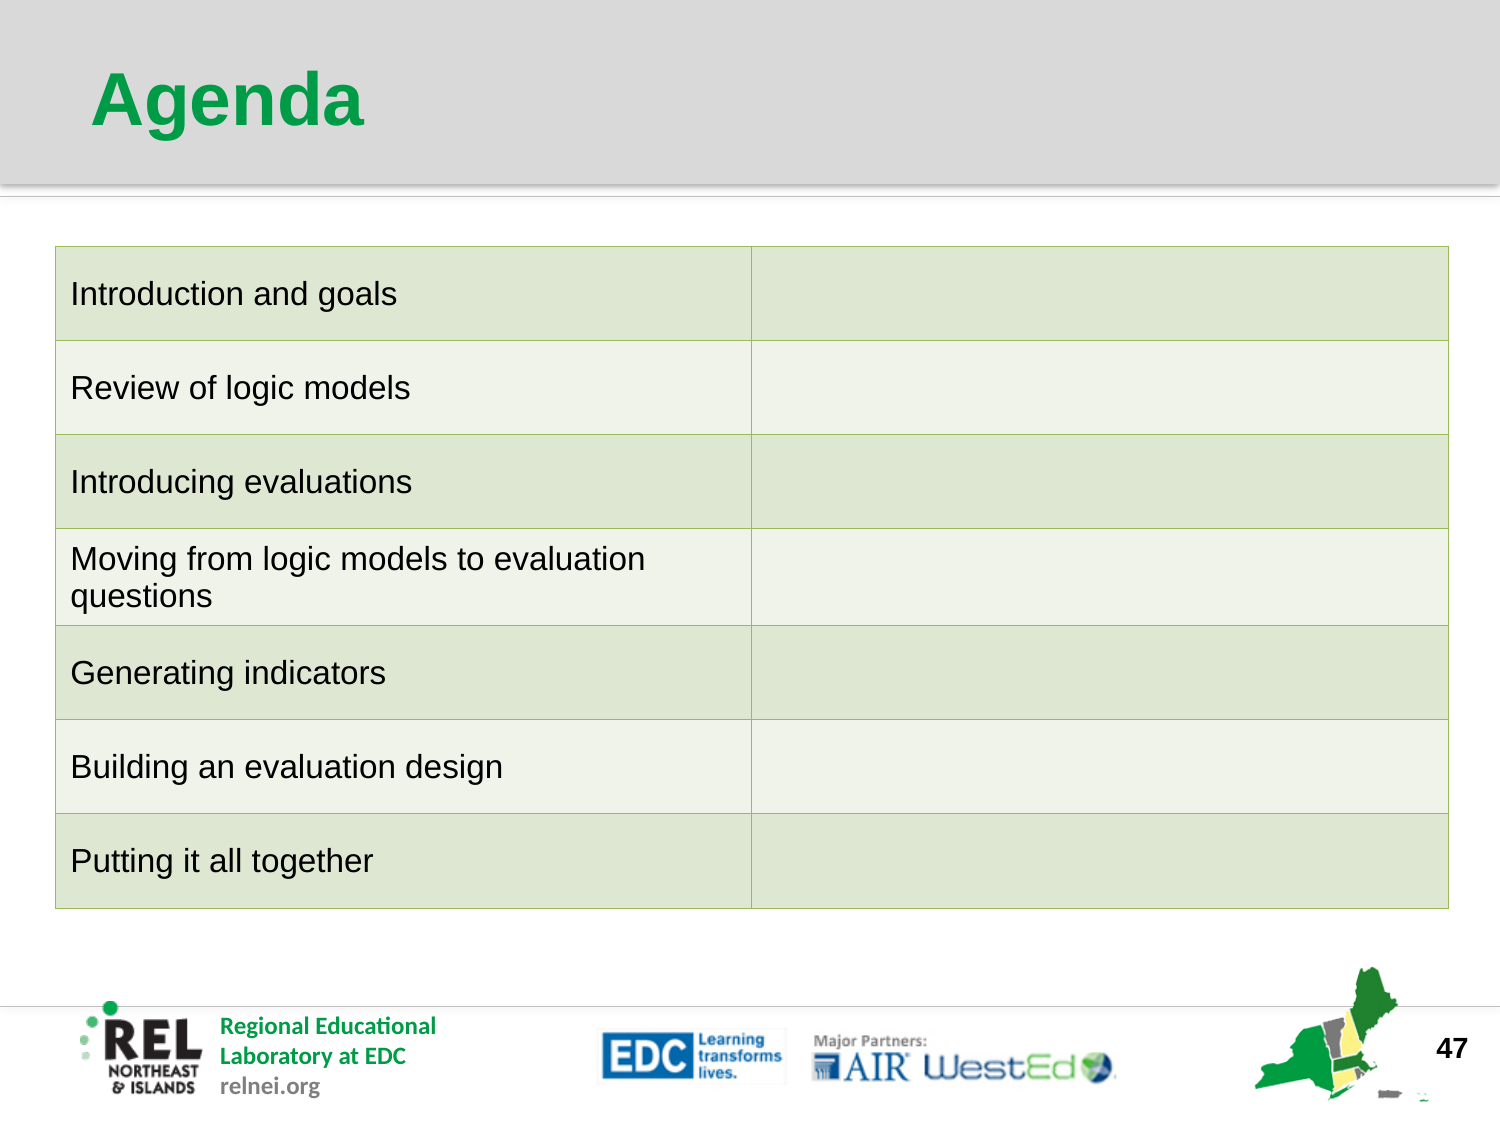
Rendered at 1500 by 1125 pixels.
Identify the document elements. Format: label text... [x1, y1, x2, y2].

table_cell [752, 529, 1448, 625]
picture [594, 1028, 1138, 1091]
table_cell [752, 435, 1448, 528]
table_cell Building an evaluation design [56, 720, 751, 813]
picture [1245, 964, 1442, 1103]
table_header Introduction and goals [56, 247, 751, 340]
table_cell [752, 814, 1448, 908]
title Agenda [75, 25, 1425, 165]
picture [80, 1001, 227, 1108]
table_cell Introducing evaluations [56, 435, 751, 528]
table_cell Moving from logic models to evaluation questions [56, 529, 751, 625]
table_cell Review of logic models [56, 341, 751, 434]
table_header [752, 247, 1448, 340]
slide_number 47 [1392, 1017, 1484, 1077]
table_cell Putting it all together [56, 814, 751, 908]
table_cell [752, 626, 1448, 719]
table_cell [752, 341, 1448, 434]
table_cell [752, 720, 1448, 813]
table_cell Generating indicators [56, 626, 751, 719]
